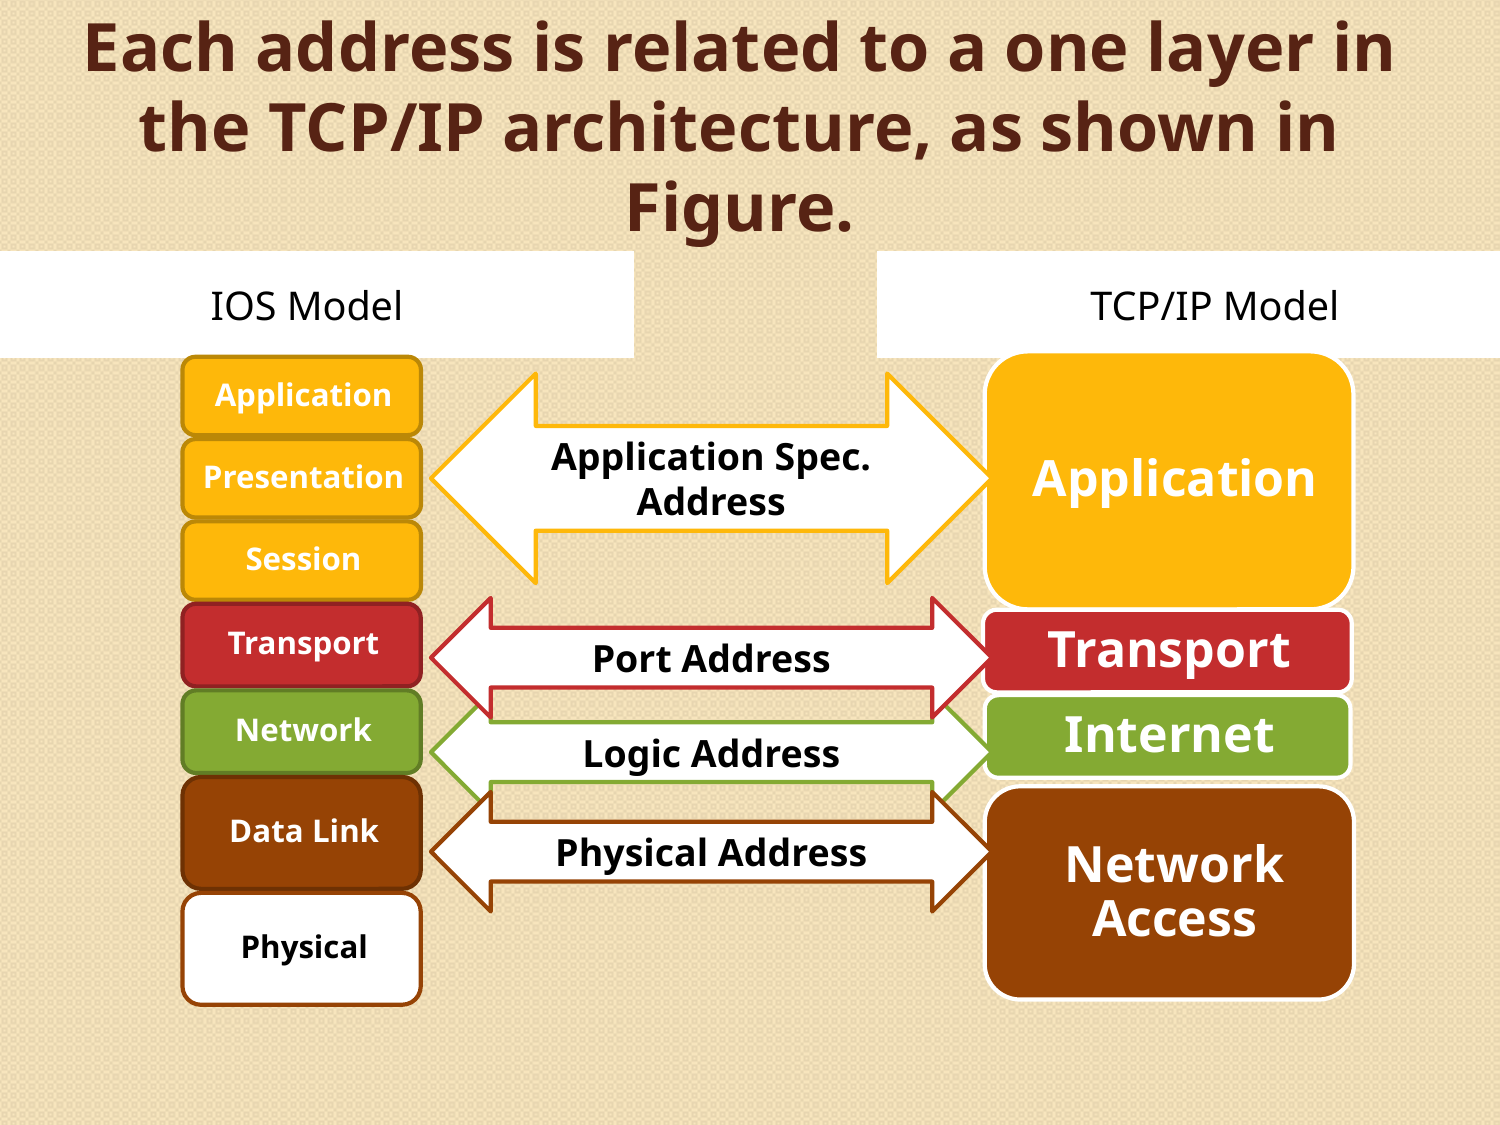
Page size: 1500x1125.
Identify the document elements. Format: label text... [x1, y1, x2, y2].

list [879, 351, 1459, 1000]
list TCP/IP Model [877, 251, 1500, 358]
text_box Port Address [641, 625, 872, 690]
text_box Physical Address [641, 819, 872, 884]
text_box Logic Address [641, 720, 872, 785]
title Each address is related to a one layer in the TCP/IP architecture, as shown in Figure. [64, 30, 1415, 219]
list IOS Model [0, 251, 634, 354]
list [0, 356, 634, 1006]
text_box Application Spec. Address [641, 423, 872, 533]
